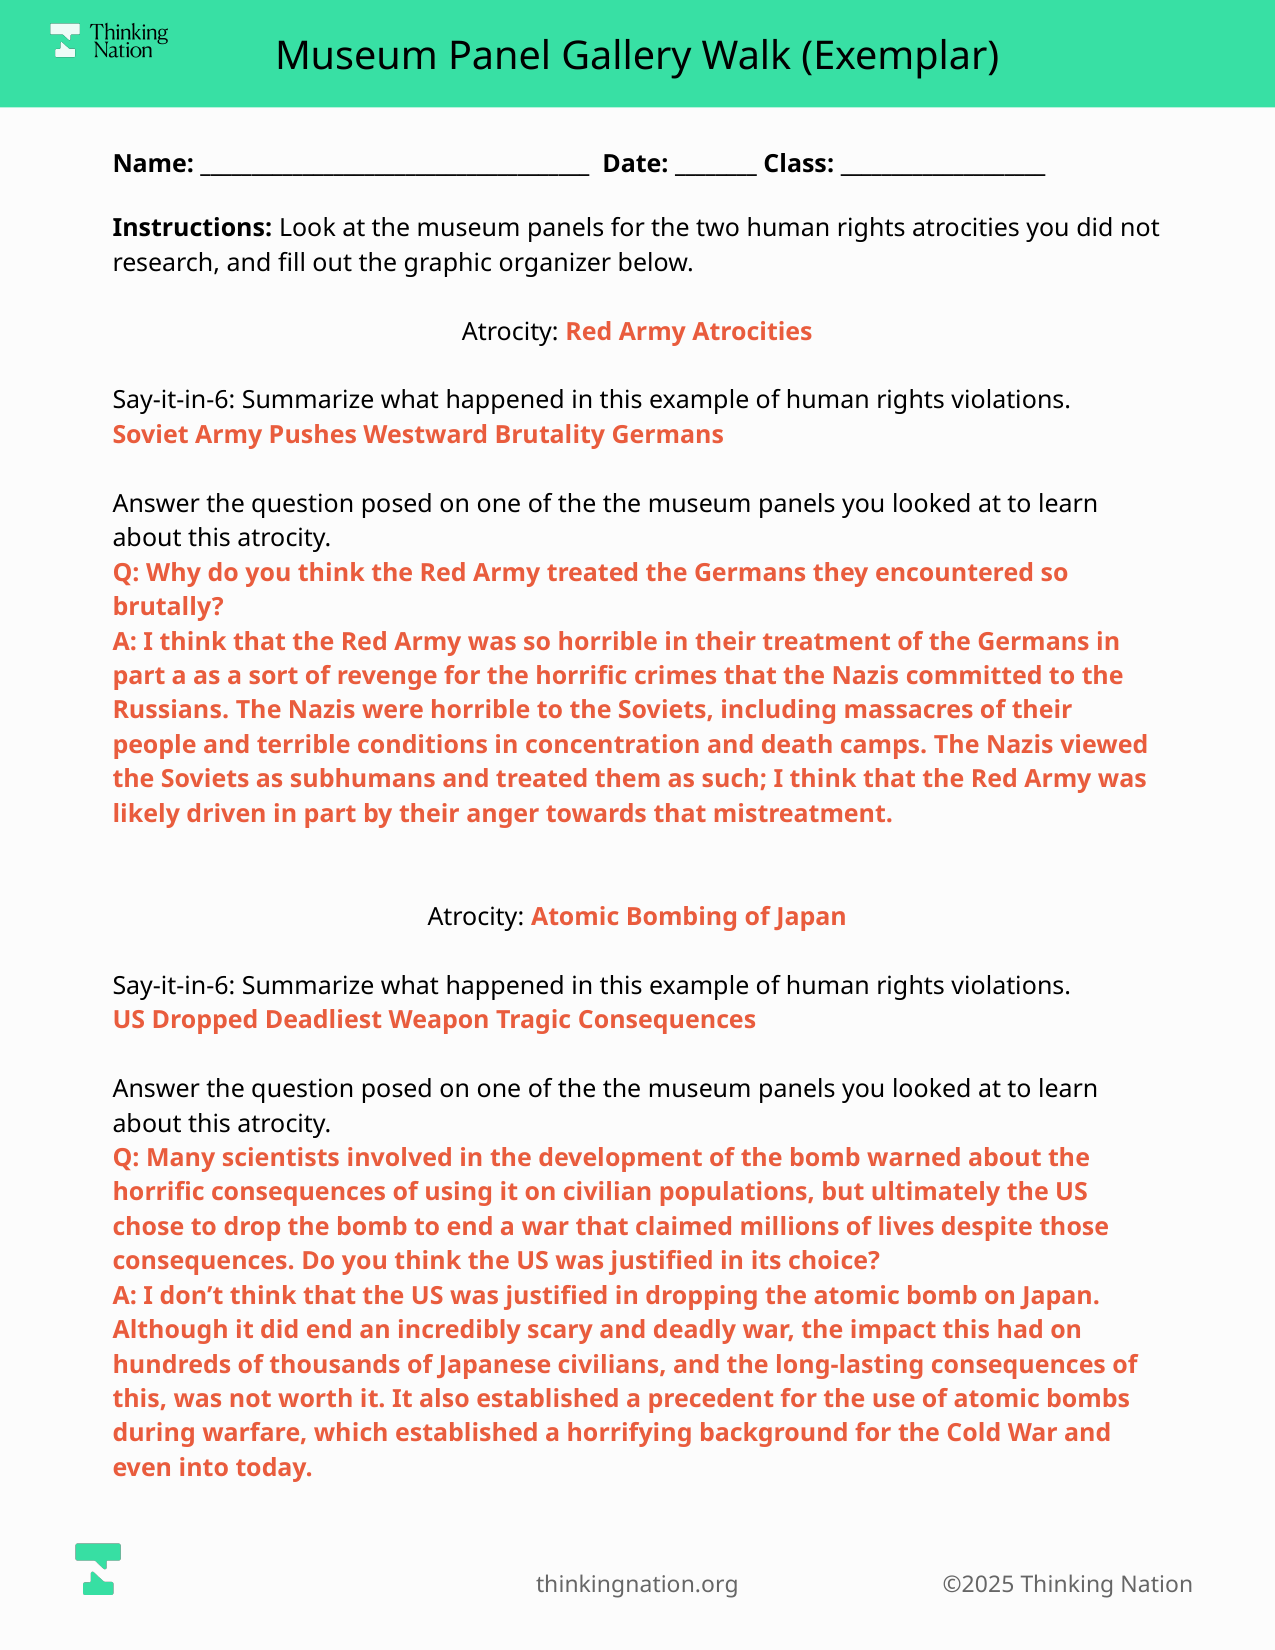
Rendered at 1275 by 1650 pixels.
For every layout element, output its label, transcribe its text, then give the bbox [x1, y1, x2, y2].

text_box ©2025 Thinking Nation [907, 1553, 1210, 1605]
picture [36, 12, 172, 69]
text_box Name: ______________________________________ Date: ________ Class: ____________________ Instructions: Look at the museum panels for the two human rights atrocities you did not research, and fill out the graphic organizer below. Atrocity: Red Army Atrocities Say-it-in-6: Summarize what happened in this example of human rights violations. Soviet Army Pushes Westward Brutality Germans Answer the question posed on one of the the museum panels you looked at to learn about this atrocity. Q: Why do you think the Red Army treated the Germans they encountered so brutally? A: I think that the Red Army was so horrible in their treatment of the Germans in part a as a sort of revenge for the horrific crimes that the Nazis committed to the Russians. The Nazis were horrible to the Soviets, including massacres of their people and terrible conditions in concentration and death camps. The Nazis viewed the Soviets as subhumans and treated them as such; I think that the Red Army was likely driven in part by their anger towards that mistreatment. Atrocity: Atomic Bombing of Japan Say-it-in-6: Summarize what happened in this example of human rights violations. US Dropped Deadliest Weapon Tragic Consequences Answer the question posed on one of the the museum panels you looked at to learn about this atrocity. Q: Many scientists involved in the development of the bomb warned about the horrific consequences of using it on civilian populations, but ultimately the US chose to drop the bomb to end a war that claimed millions of lives despite those consequences. Do you think the US was justified in its choice? A: I don’t think that the US was justified in dropping the atomic bomb on Japan. Although it did end an incredibly scary and deadly war, the impact this had on hundreds of thousands of Japanese civilians, and the long-lasting consequences of this, was not worth it. It also established a precedent for the use of atomic bombs during warfare, which established a horrifying background for the Cold War and even into today. [97, 132, 1178, 1497]
text_box Museum Panel Gallery Walk (Exemplar) [0, 0, 1275, 108]
picture [62, 1533, 134, 1605]
text_box thinkingnation.org [486, 1553, 789, 1605]
